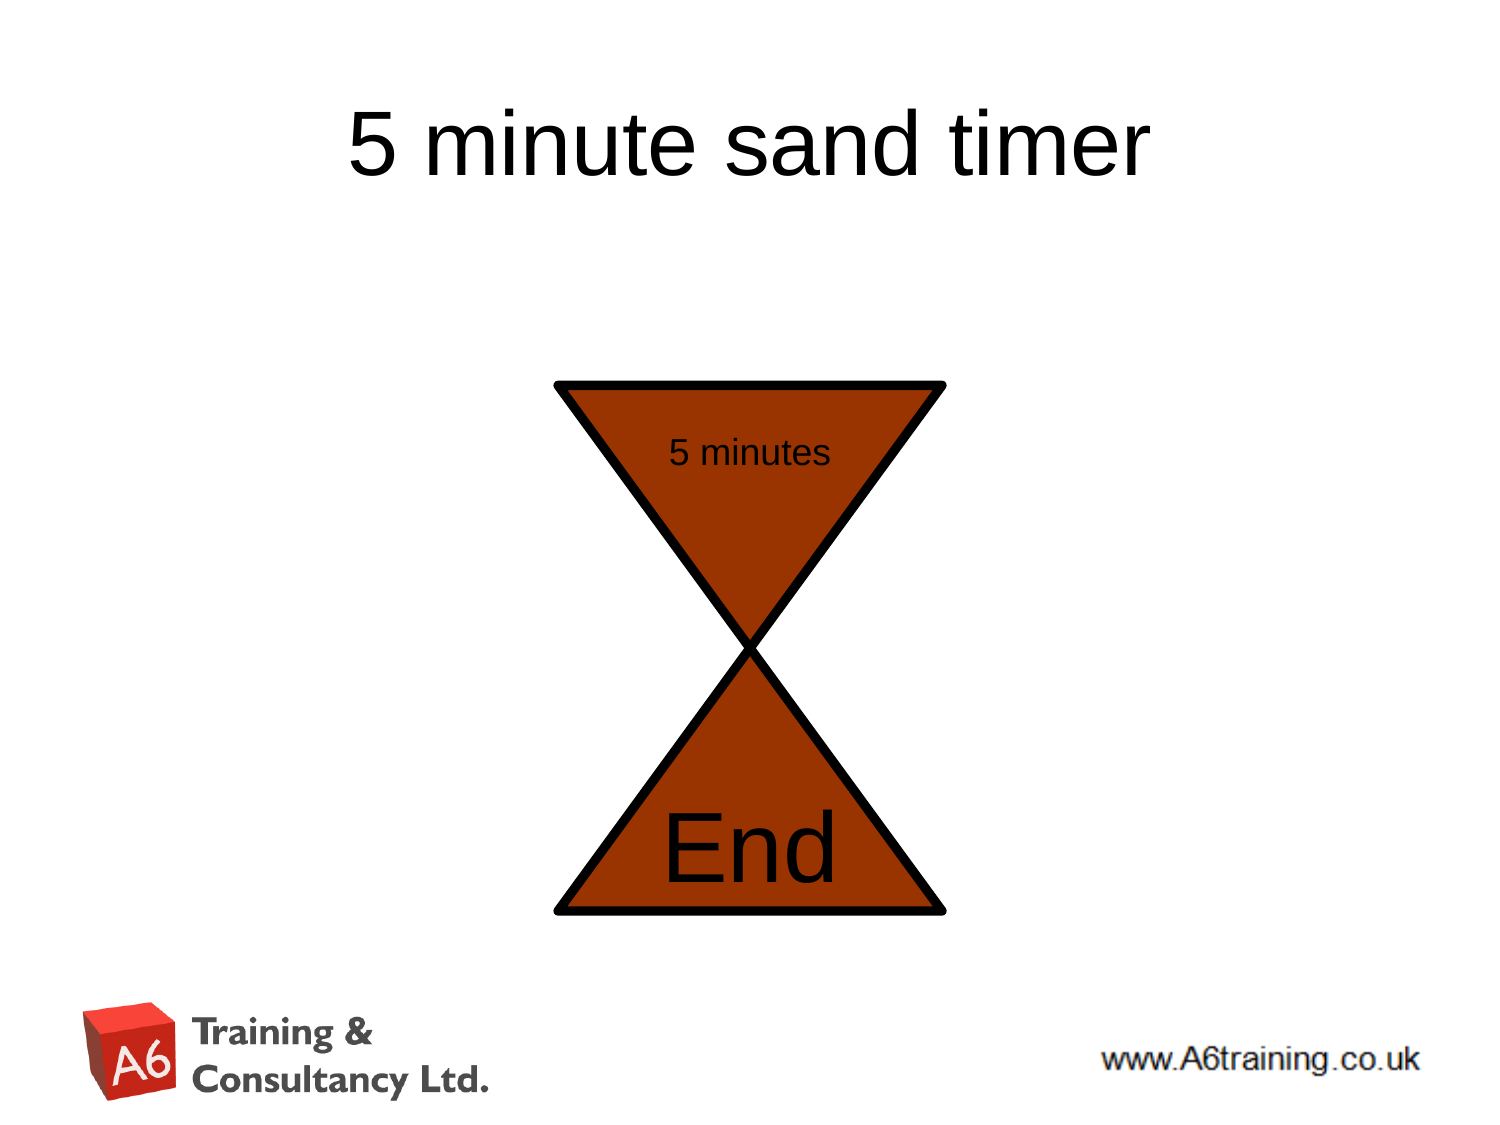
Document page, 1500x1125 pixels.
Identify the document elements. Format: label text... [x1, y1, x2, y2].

text_box [556, 786, 944, 914]
text_box End [646, 775, 854, 910]
text_box [556, 383, 944, 775]
title 5 minute sand timer [74, 44, 1426, 233]
text_box 5 minutes [653, 420, 846, 481]
picture [1080, 1023, 1436, 1104]
picture [70, 978, 502, 1125]
